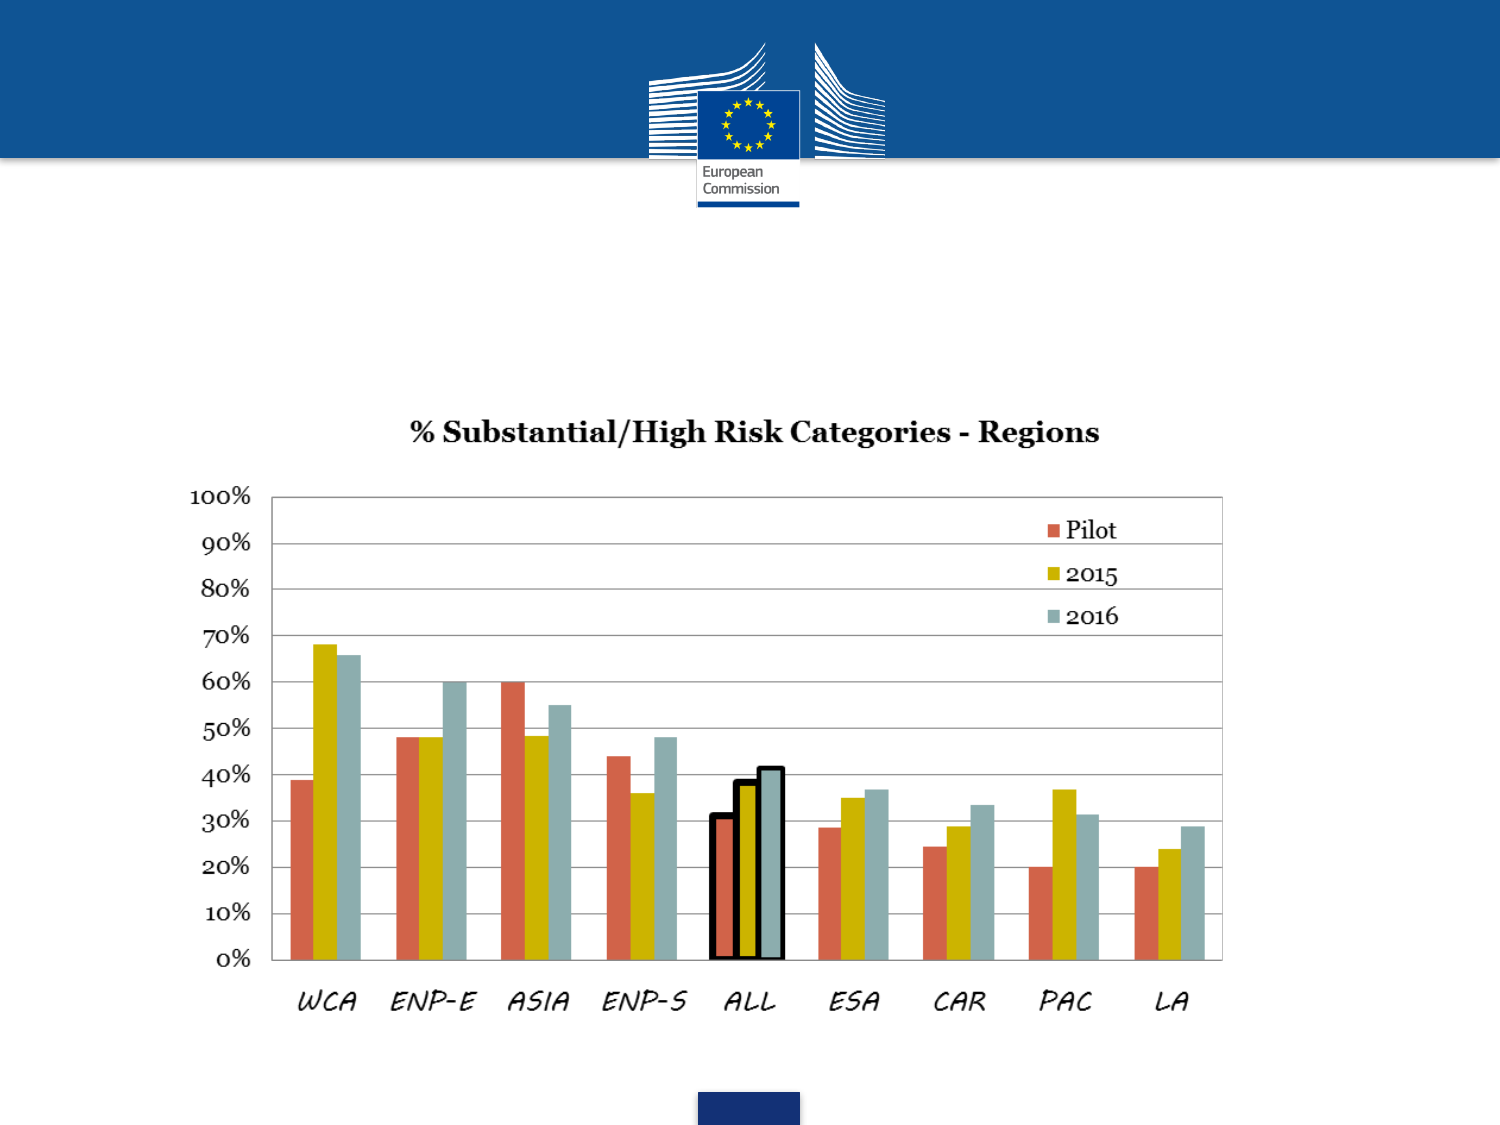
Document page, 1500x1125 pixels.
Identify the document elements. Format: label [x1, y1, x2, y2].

picture [649, 42, 885, 208]
picture [135, 396, 1377, 1068]
